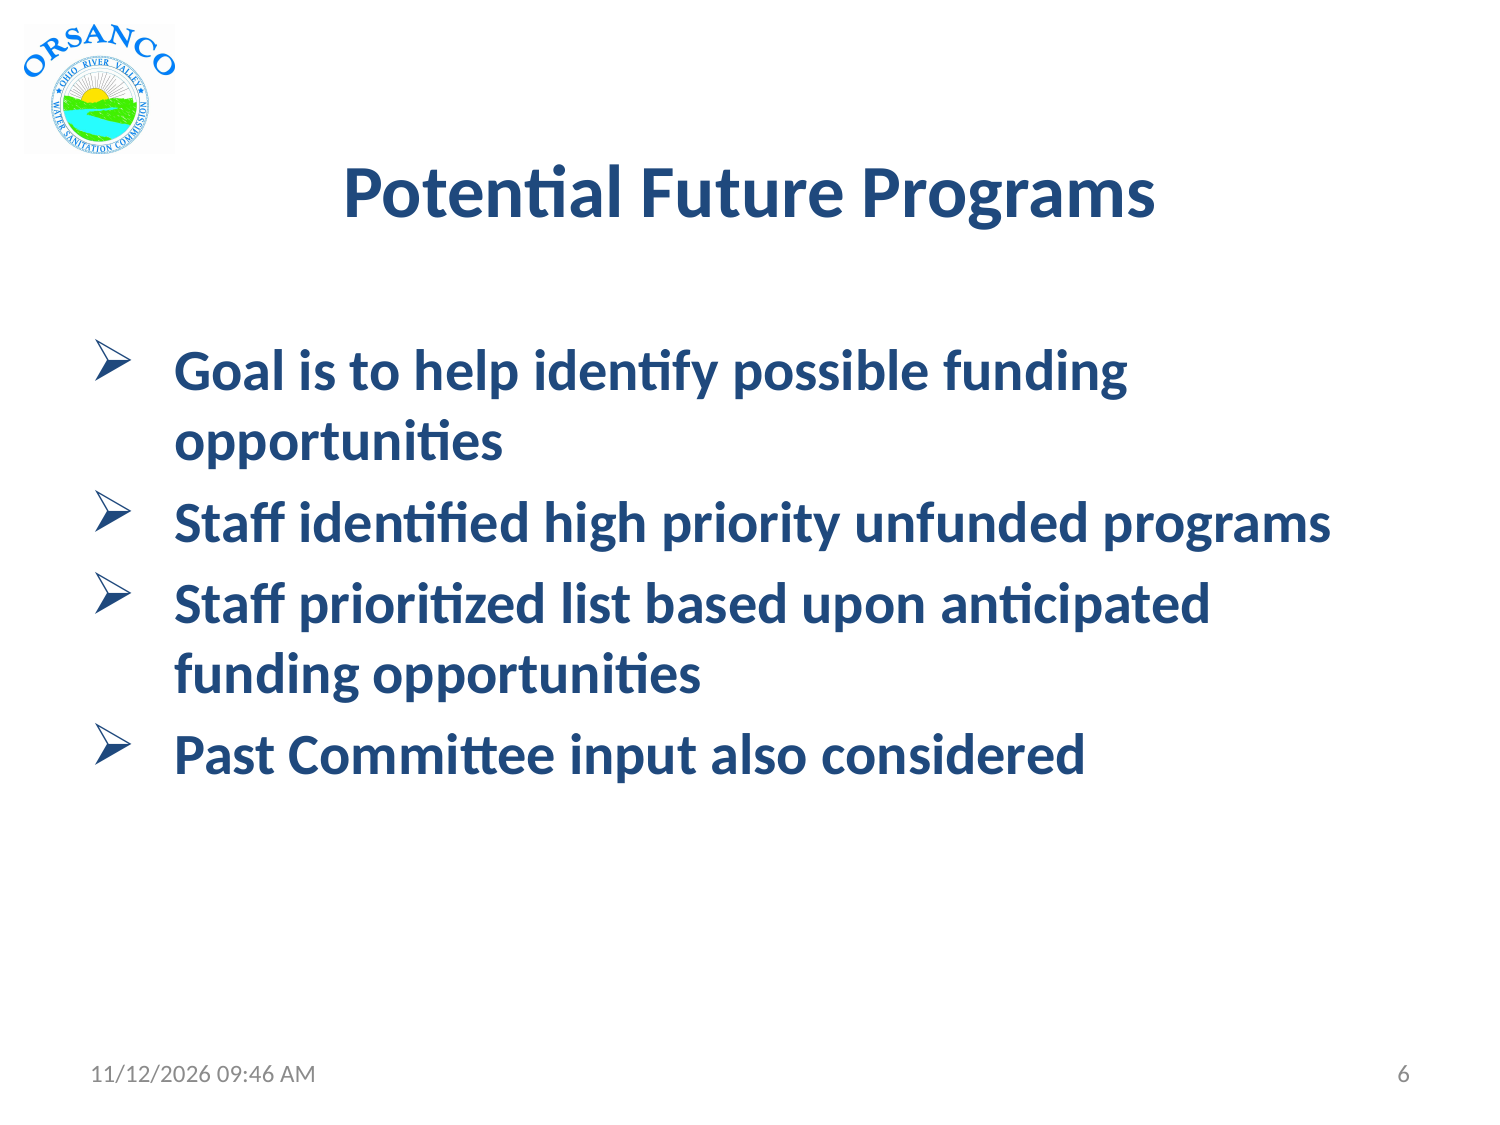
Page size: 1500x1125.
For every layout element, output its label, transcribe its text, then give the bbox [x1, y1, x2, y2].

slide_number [75, 1042, 425, 1103]
title Potential Future Programs [112, 99, 1388, 275]
subtitle Goal is to help identify possible funding opportunities Staff identified high priority unfunded programs Staff prioritized list based upon anticipated funding opportunities Past Committee input also considered [75, 324, 1425, 1125]
picture [24, 24, 176, 154]
slide_number 6 [1074, 1042, 1425, 1103]
